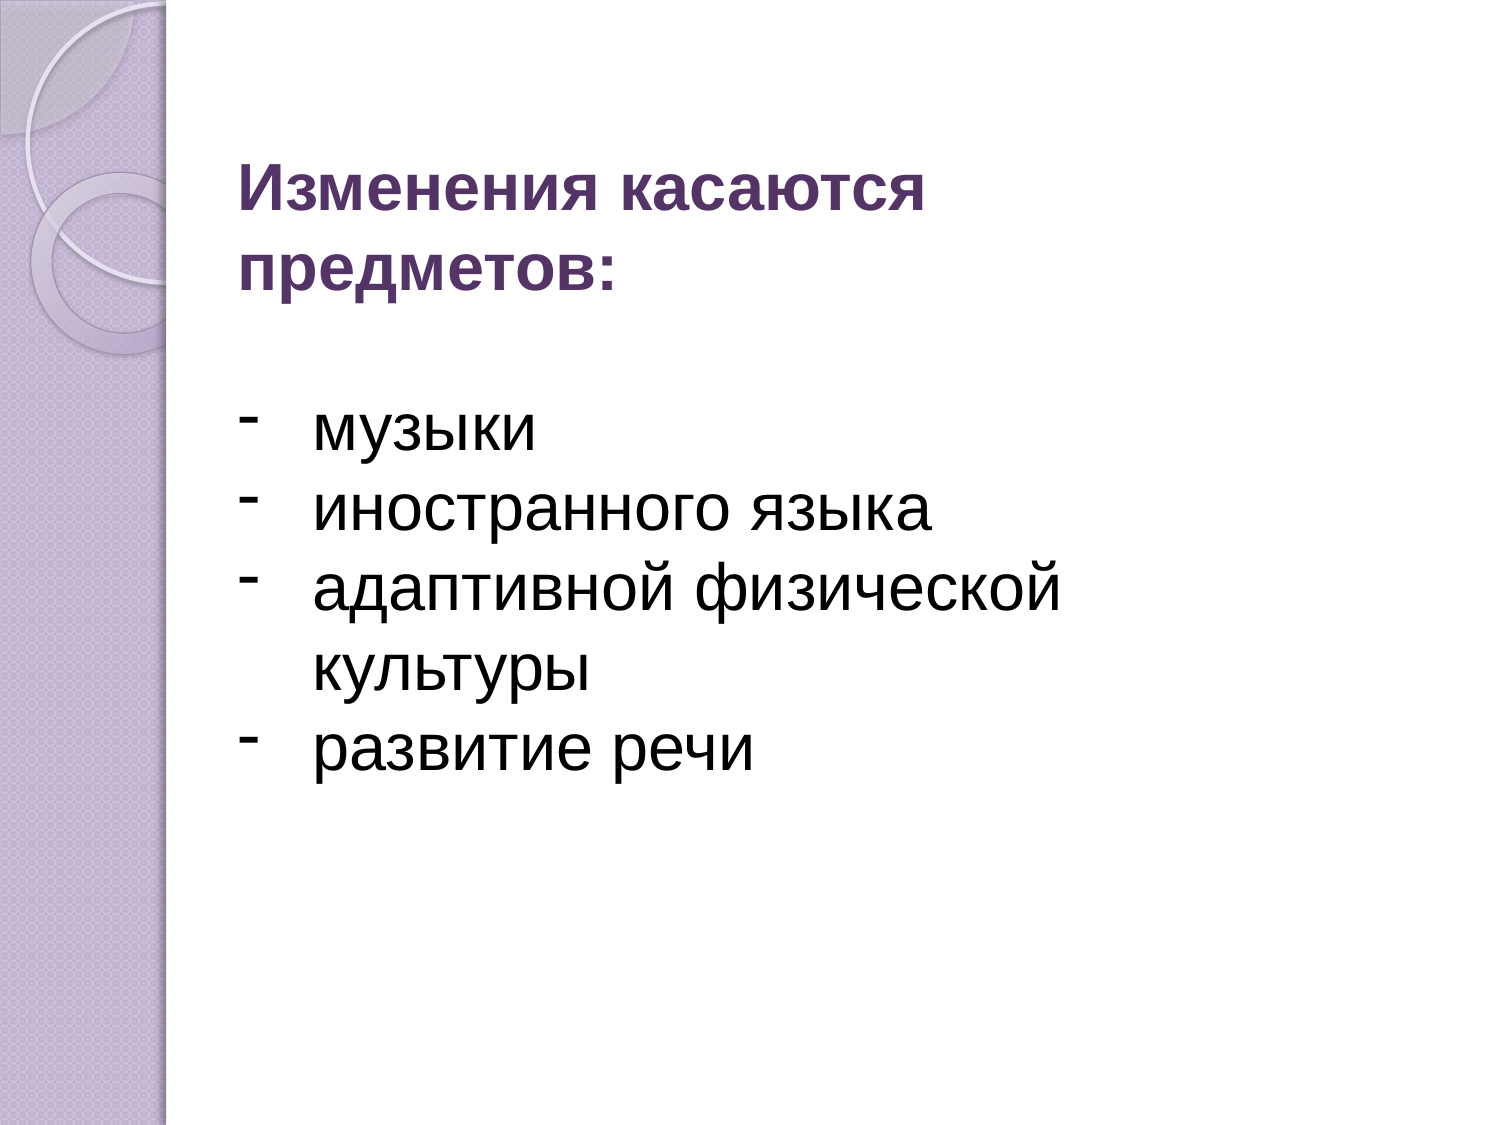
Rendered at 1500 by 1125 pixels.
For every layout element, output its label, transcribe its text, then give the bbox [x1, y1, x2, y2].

text_box Изменения касаются предметов: музыки иностранного языка адаптивной физической культуры развитие речи [222, 210, 1307, 717]
list [175, 164, 1477, 1024]
